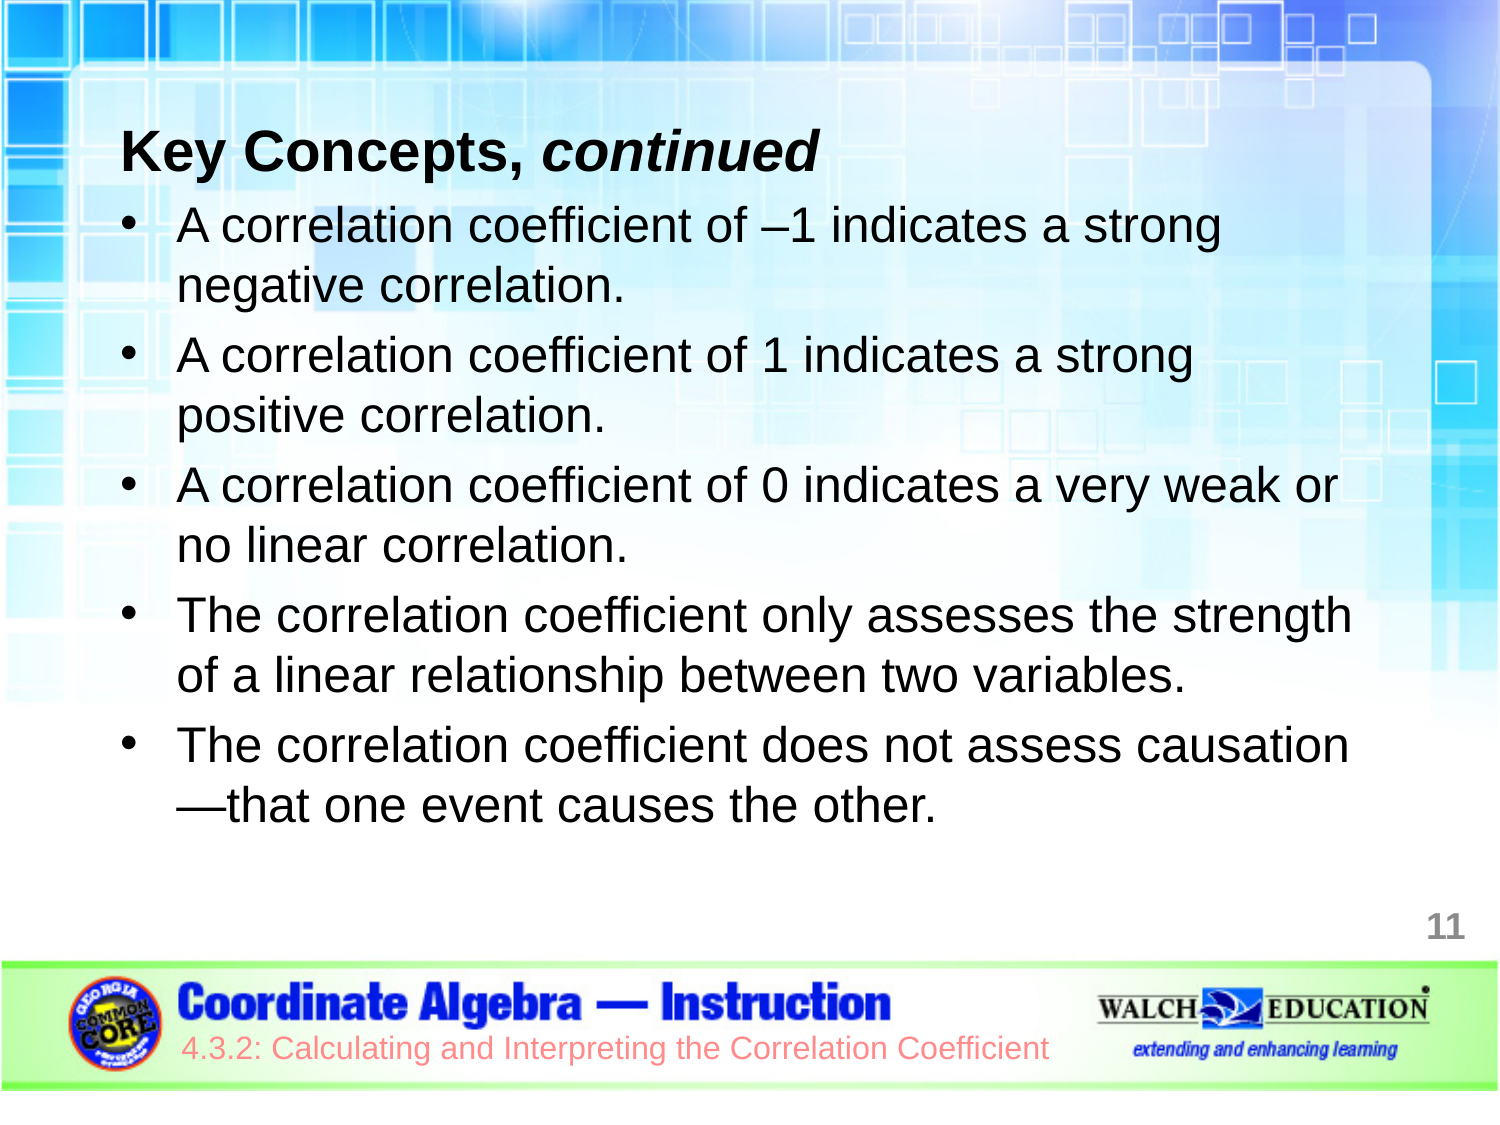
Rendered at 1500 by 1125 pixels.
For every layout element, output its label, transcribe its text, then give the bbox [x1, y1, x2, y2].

footer 4.3.2: Calculating and Interpreting the Correlation Coefficient [166, 1024, 1080, 1069]
subtitle Key Concepts, continued A correlation coefficient of –1 indicates a strong negative correlation. A correlation coefficient of 1 indicates a strong positive correlation. A correlation coefficient of 0 indicates a very weak or no linear correlation. The correlation coefficient only assesses the strength of a linear relationship between two variables. The correlation coefficient does not assess causation—that one event causes the other. [105, 105, 1394, 925]
slide_number 11 [1361, 901, 1481, 949]
picture [1, 0, 1500, 1091]
